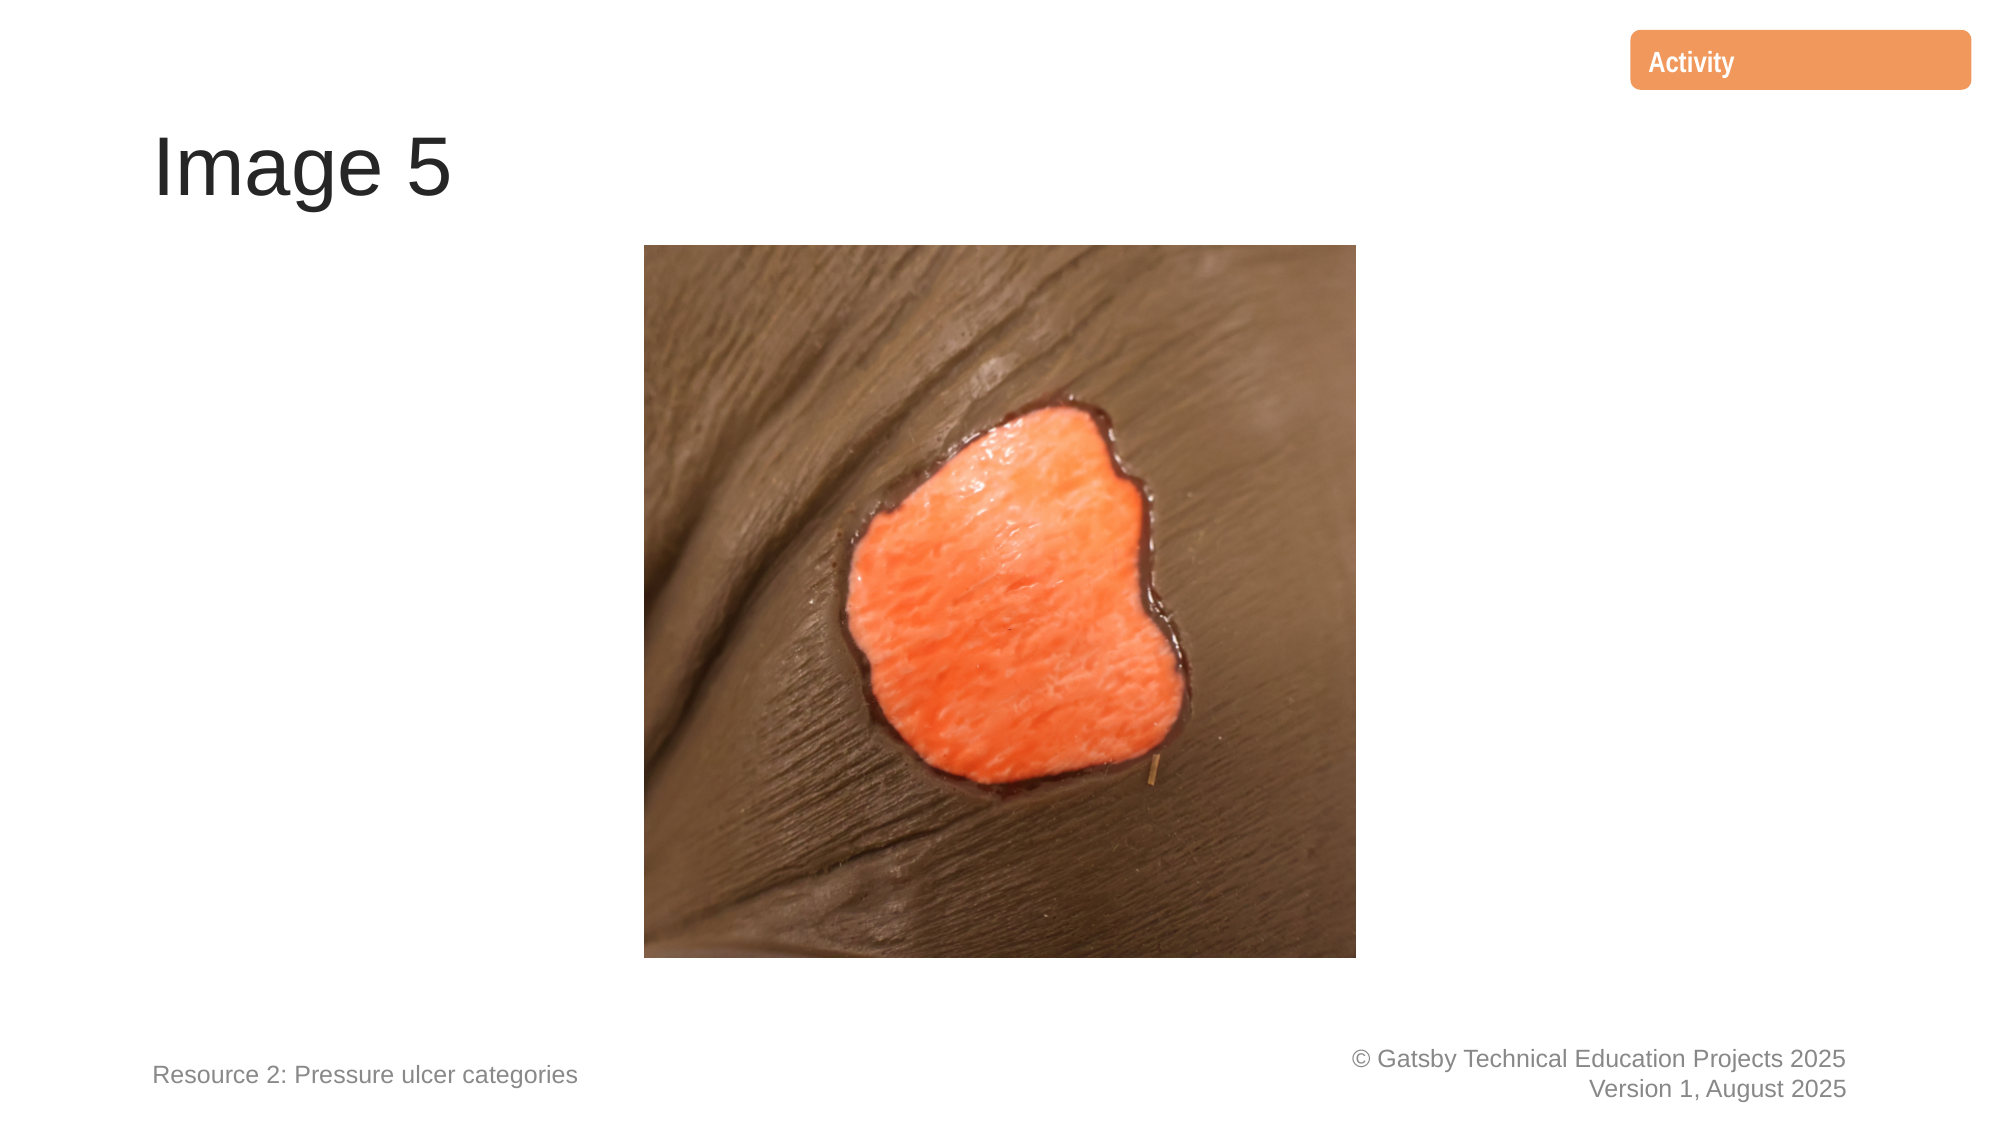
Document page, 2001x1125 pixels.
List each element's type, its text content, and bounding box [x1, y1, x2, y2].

picture [643, 245, 1357, 958]
title Image 5 [137, 59, 1863, 278]
text_box Activity [1630, 29, 1972, 90]
list Resource 2: Pressure ulcer categories [137, 1042, 829, 1103]
